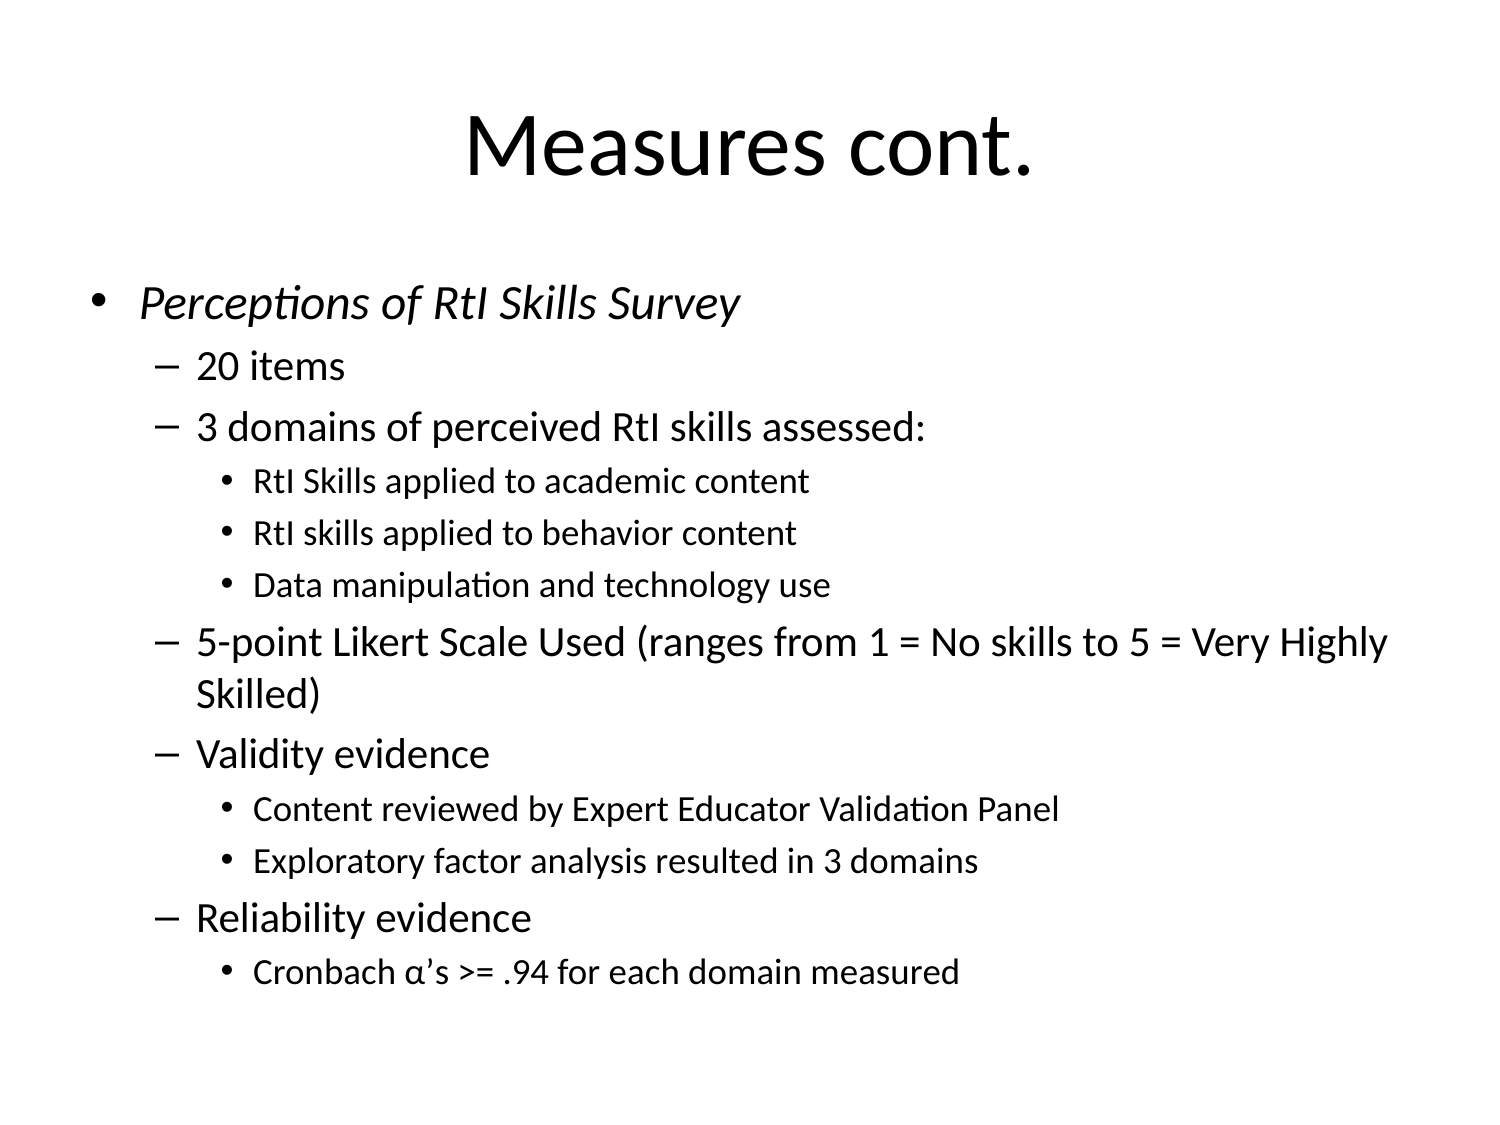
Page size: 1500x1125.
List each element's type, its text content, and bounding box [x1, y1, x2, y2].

title Measures cont. [75, 45, 1425, 233]
list Perceptions of RtI Skills Survey 20 items 3 domains of perceived RtI skills assessed: RtI Skills applied to academic content RtI skills applied to behavior content Data manipulation and technology use 5-point Likert Scale Used (ranges from 1 = No skills to 5 = Very Highly Skilled) Validity evidence Content reviewed by Expert Educator Validation Panel Exploratory factor analysis resulted in 3 domains Reliability evidence Cronbach α’s >= .94 for each domain measured [75, 262, 1425, 1005]
